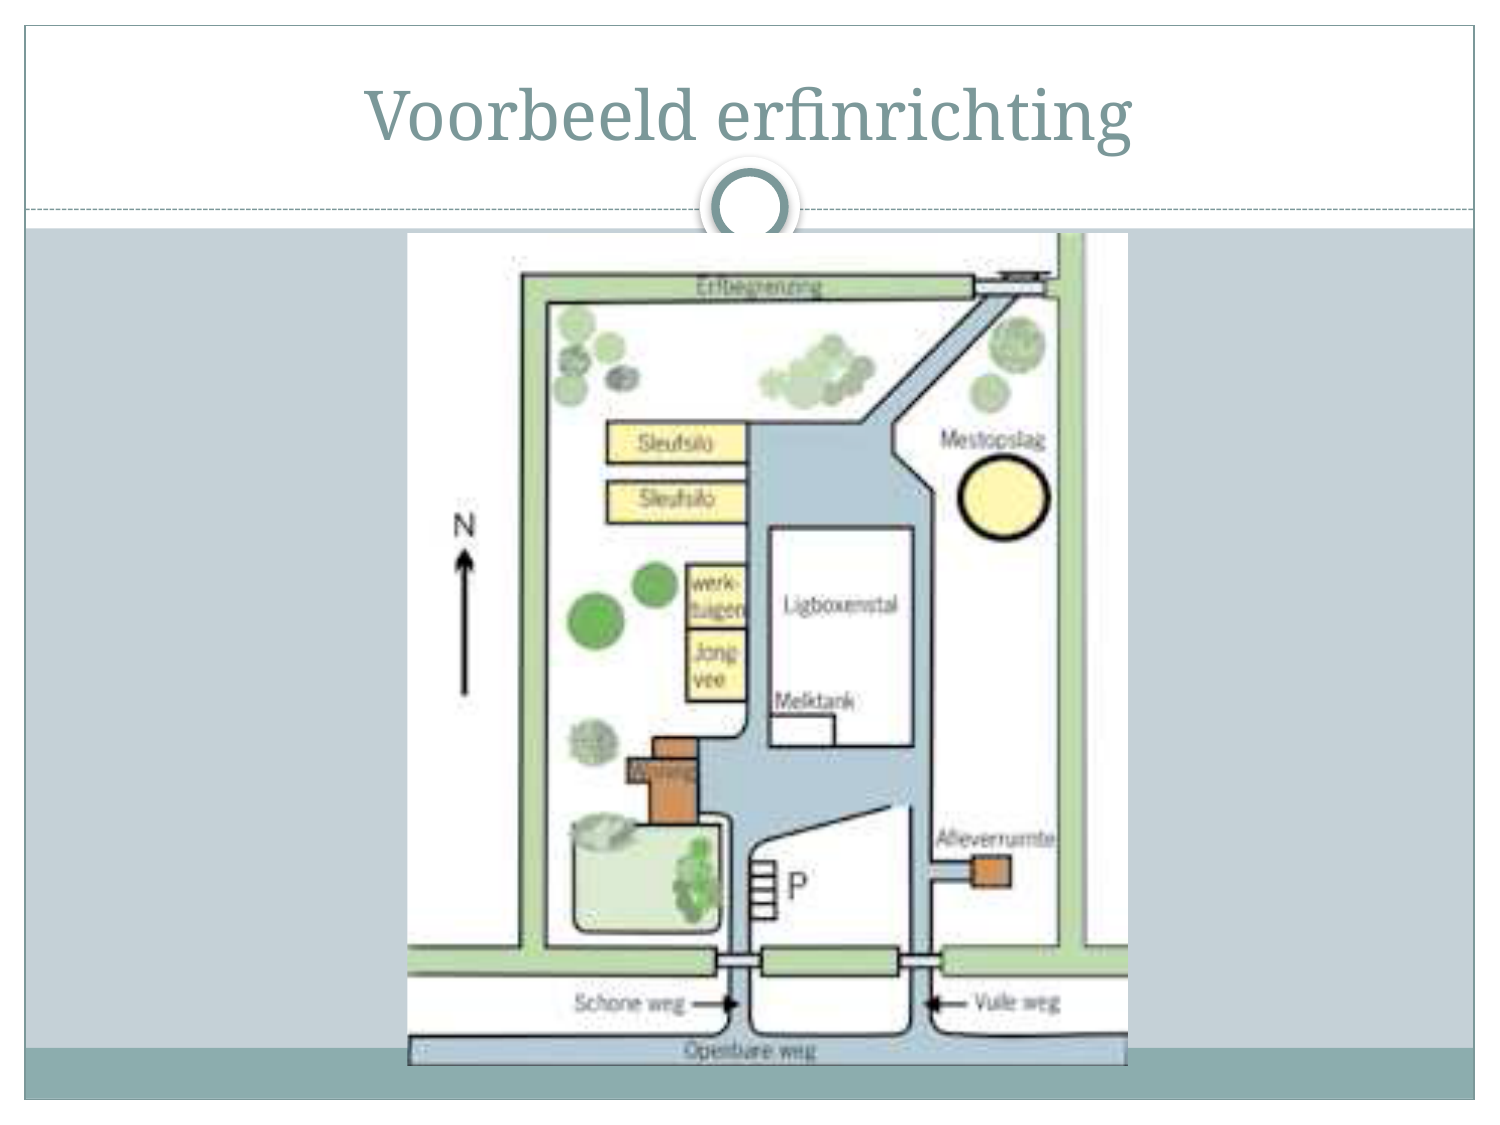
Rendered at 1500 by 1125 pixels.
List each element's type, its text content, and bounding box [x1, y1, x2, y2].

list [407, 233, 1129, 1066]
title Voorbeeld erfinrichting [49, 37, 1450, 162]
